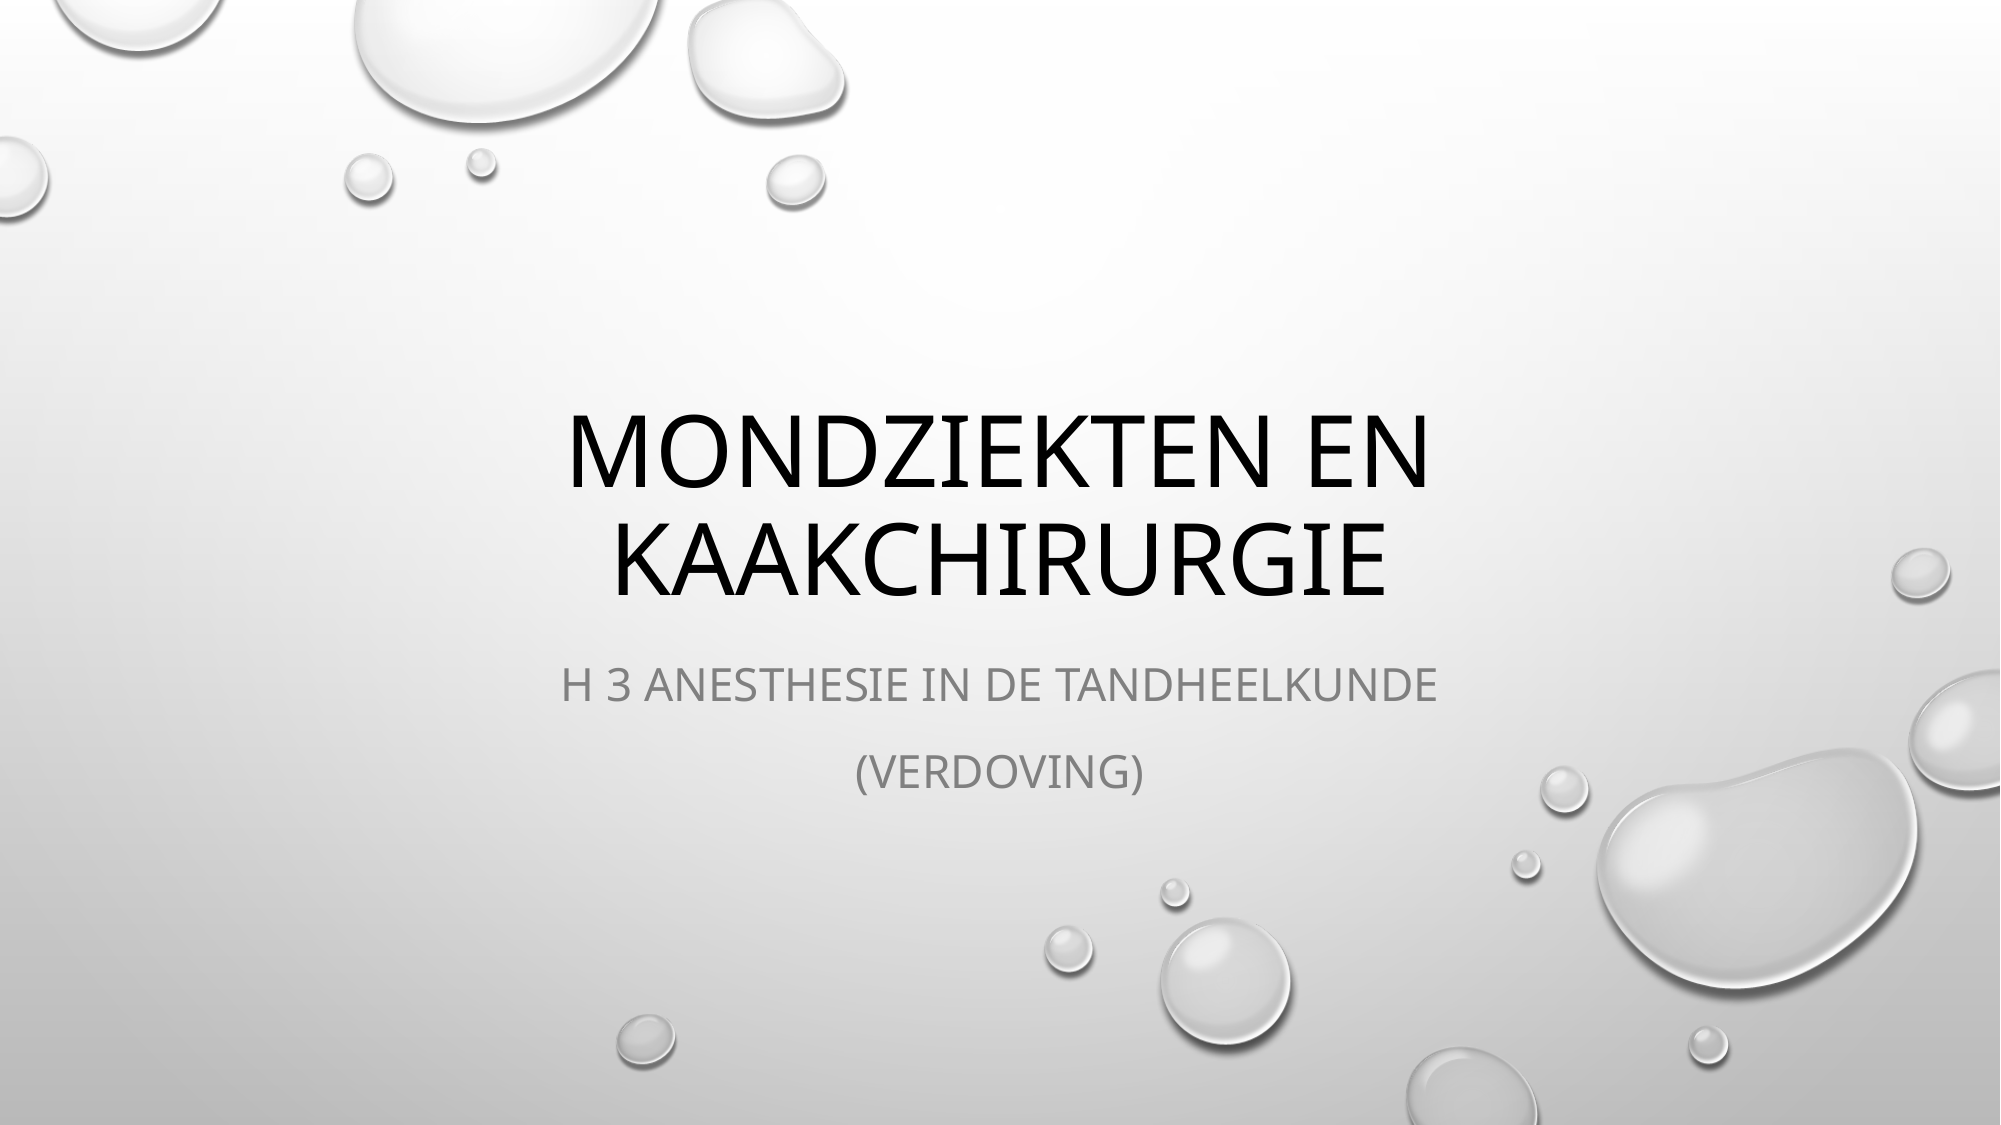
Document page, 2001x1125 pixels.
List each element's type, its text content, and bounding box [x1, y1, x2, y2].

subtitle H 3 anesthesie in de tandheelkunde (verdoving) [287, 637, 1713, 863]
picture [0, 0, 2000, 1125]
title Mondziekten en kaakchirurgie [287, 213, 1713, 625]
